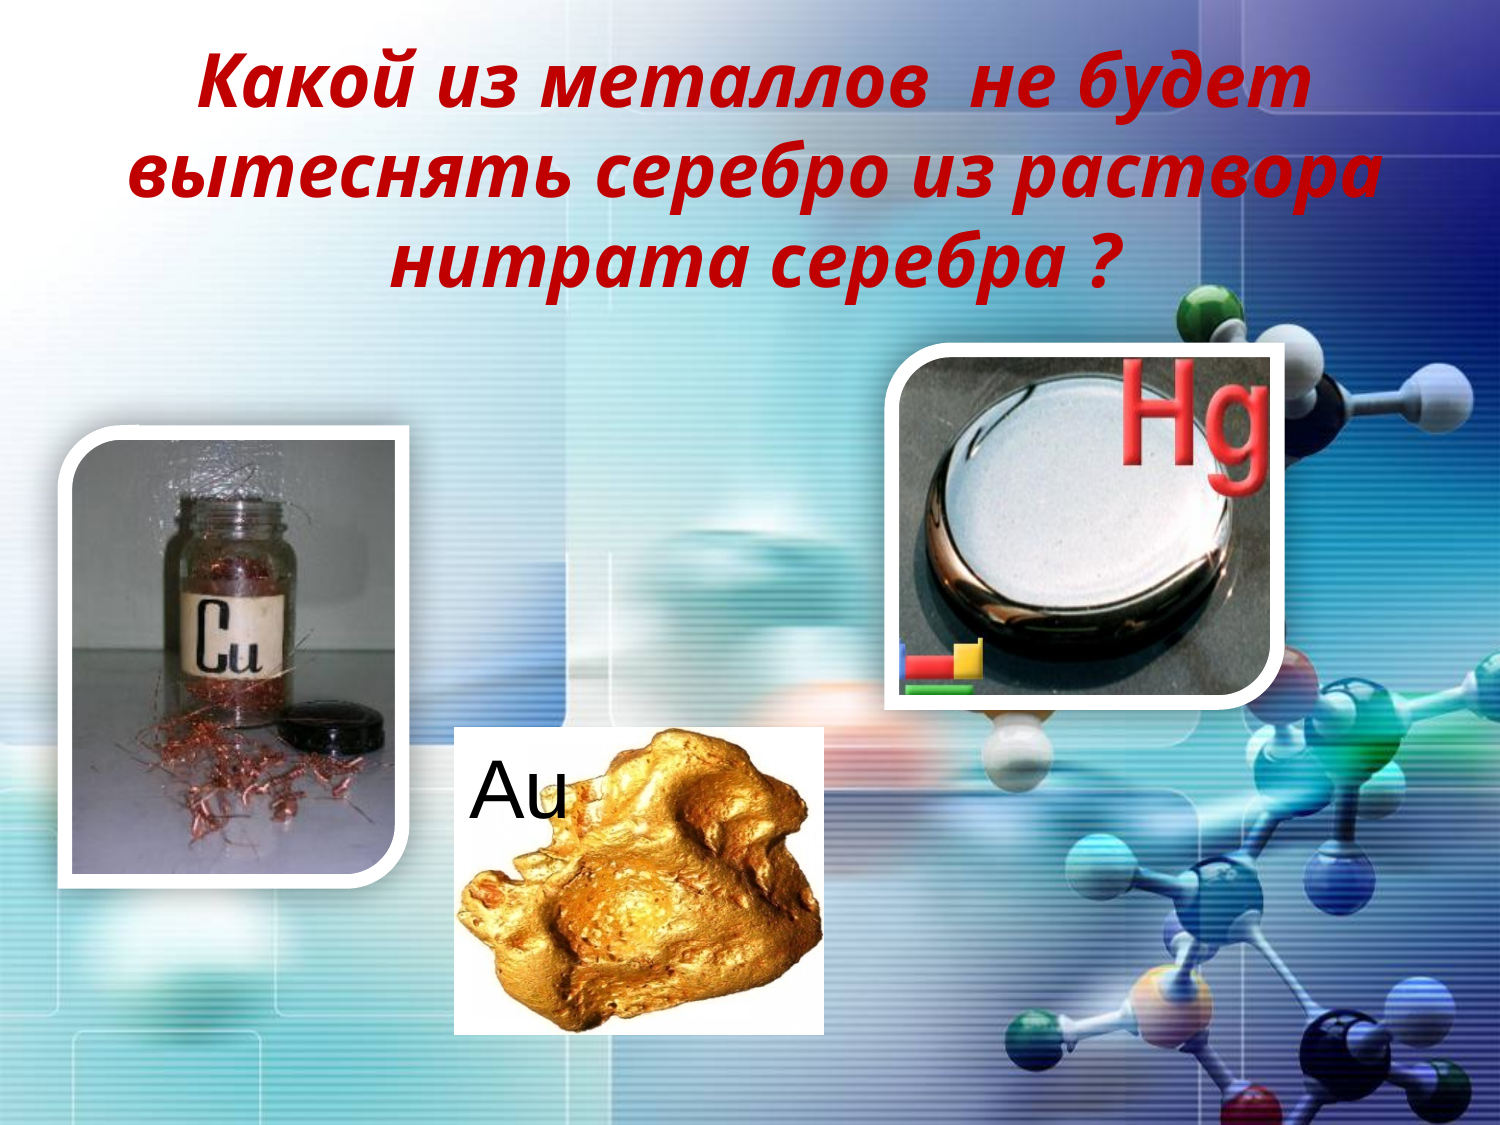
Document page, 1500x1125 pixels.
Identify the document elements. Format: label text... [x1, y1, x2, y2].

picture [0, 0, 1500, 1125]
title Какой из металлов не будет вытеснять серебро из раствора нитрата серебра ? [76, 101, 1436, 344]
text_box [88, 184, 1093, 323]
